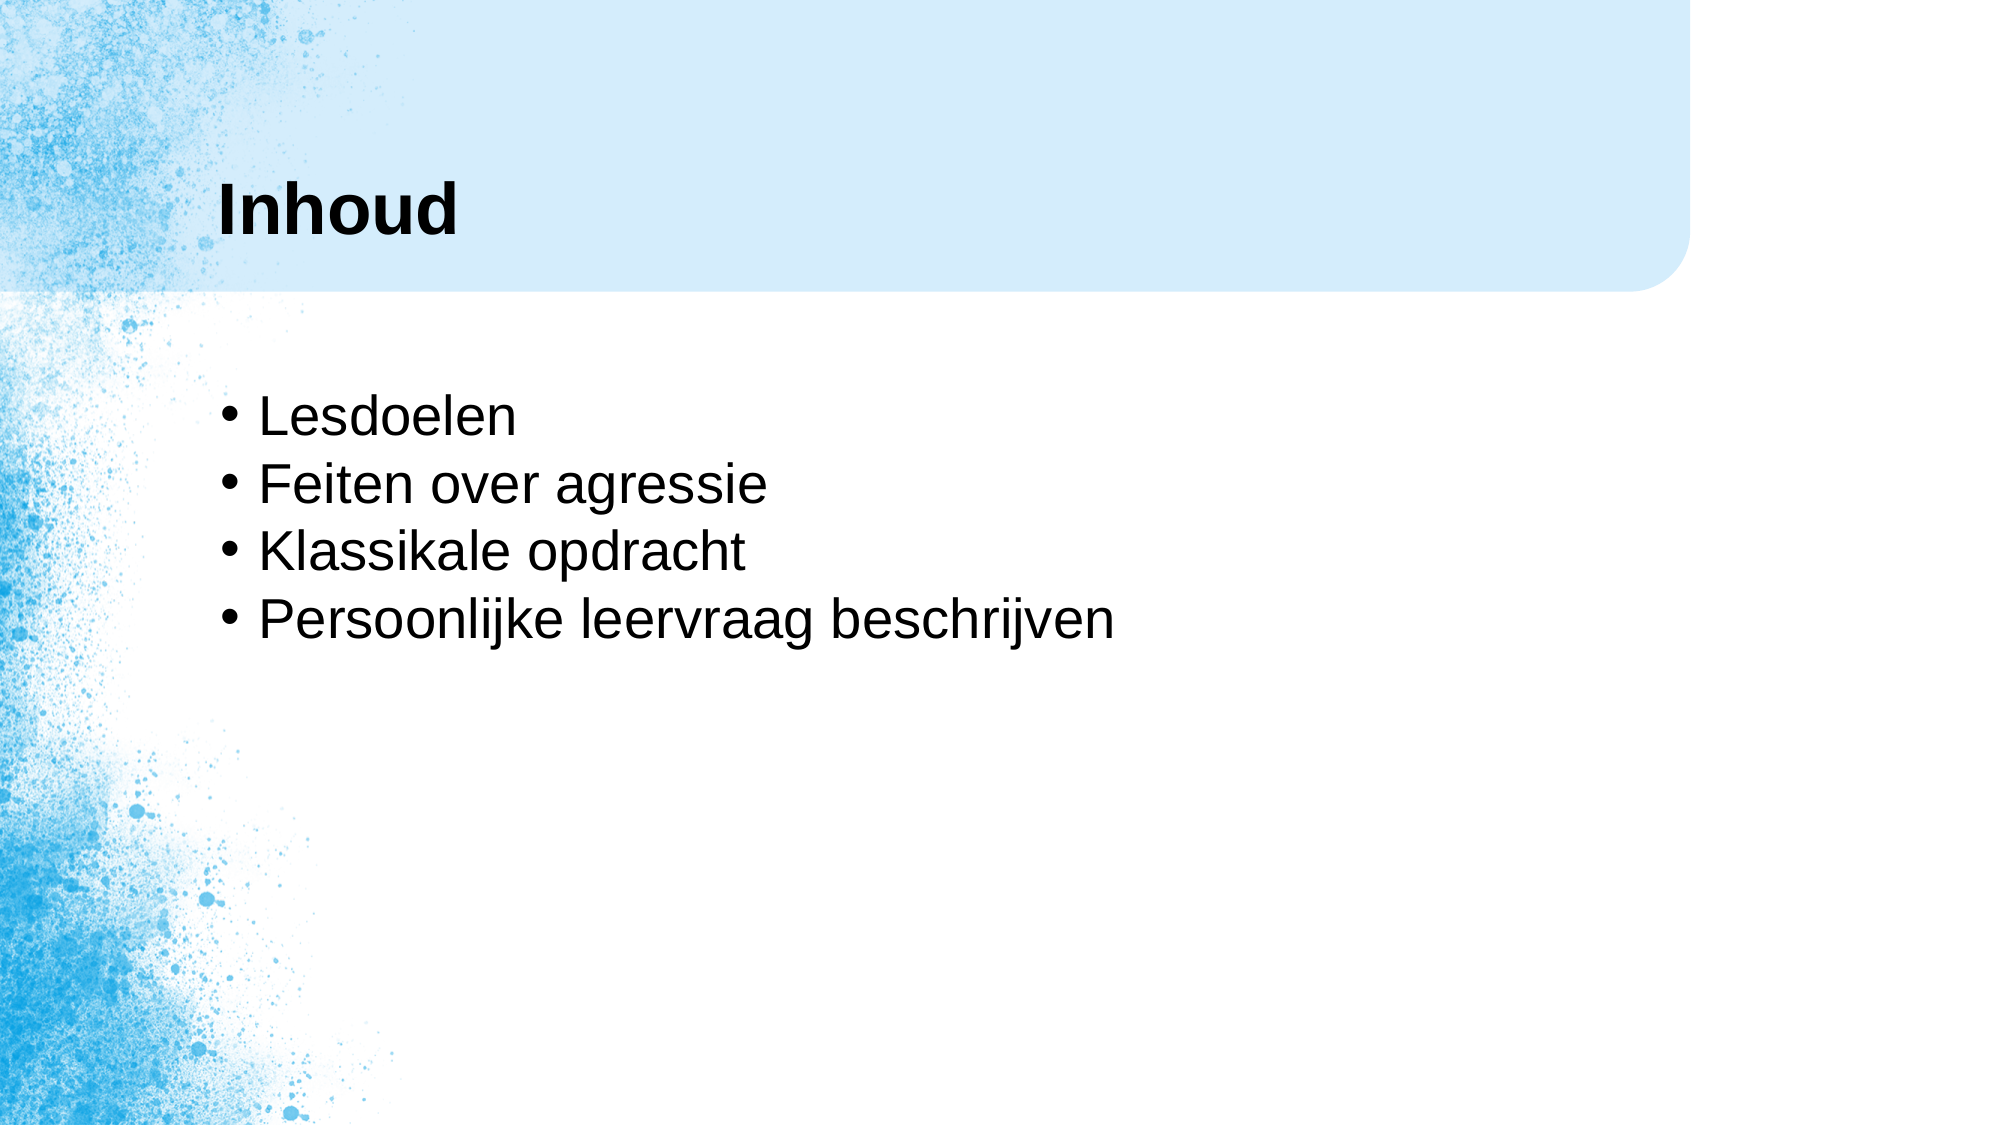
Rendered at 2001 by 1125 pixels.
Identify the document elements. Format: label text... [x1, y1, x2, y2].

title Inhoud [217, 61, 1556, 250]
list Lesdoelen Feiten over agressie Klassikale opdracht Persoonlijke leervraag beschrijven [220, 379, 1650, 935]
picture [0, 0, 415, 1125]
